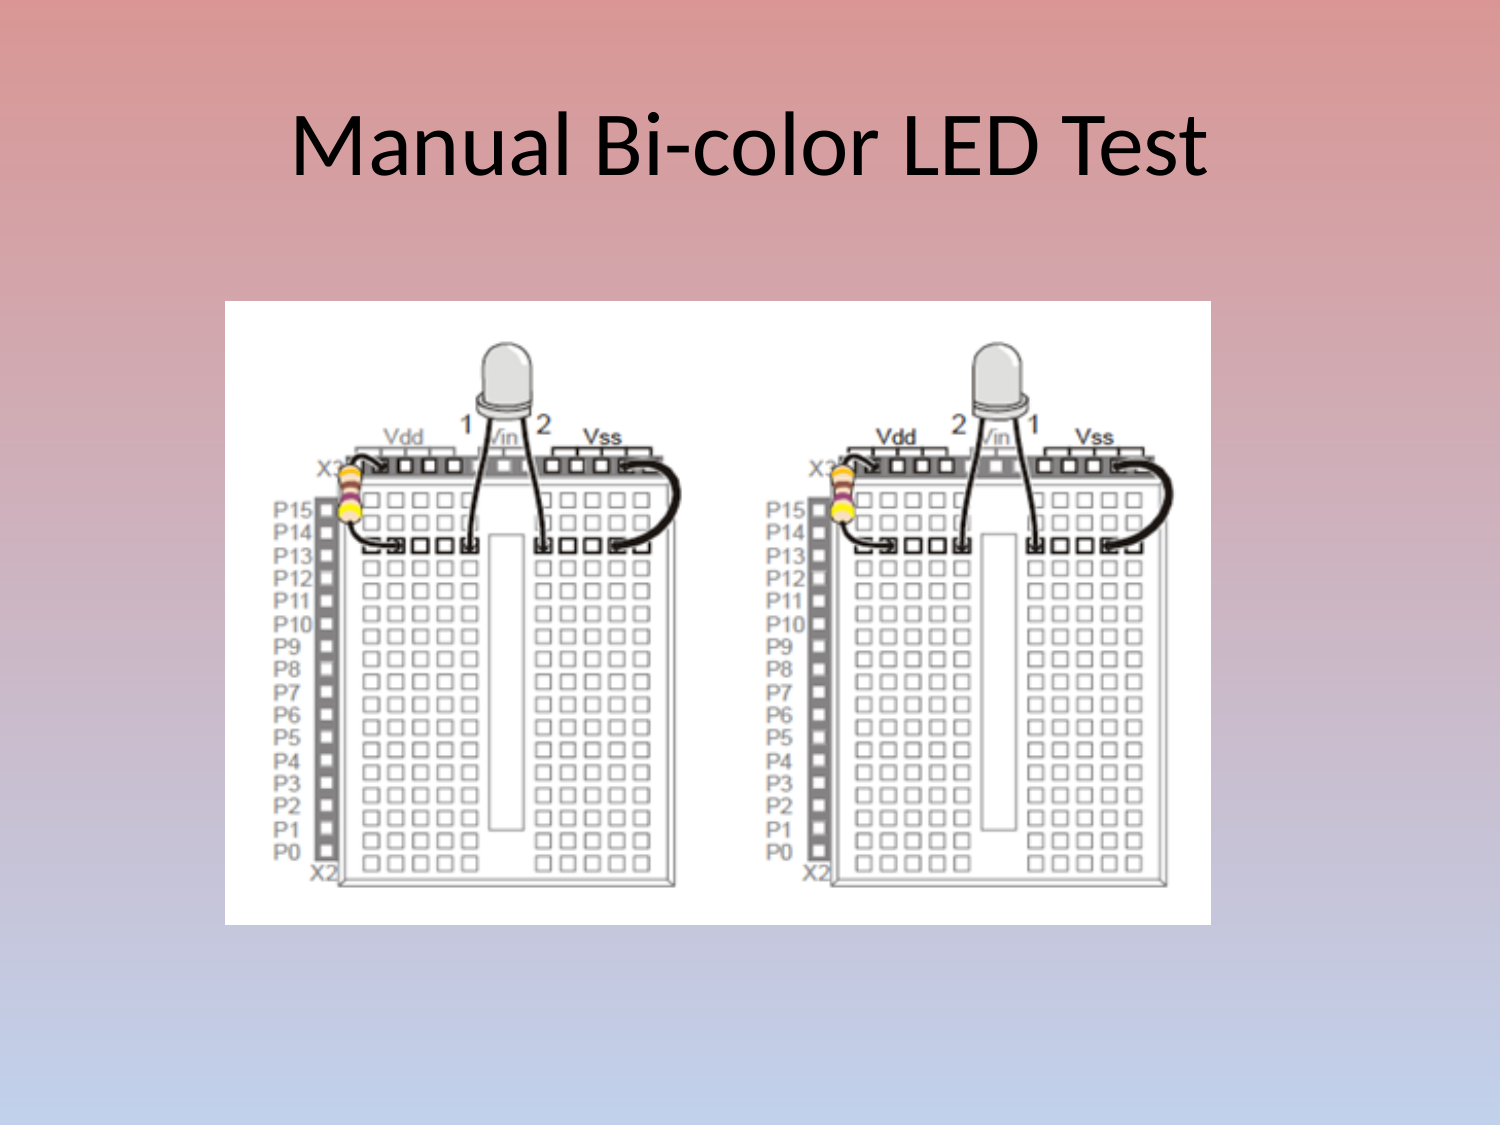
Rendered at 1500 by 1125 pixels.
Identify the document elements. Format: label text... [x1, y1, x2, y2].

title Manual Bi-color LED Test [75, 45, 1425, 233]
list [224, 301, 1211, 926]
